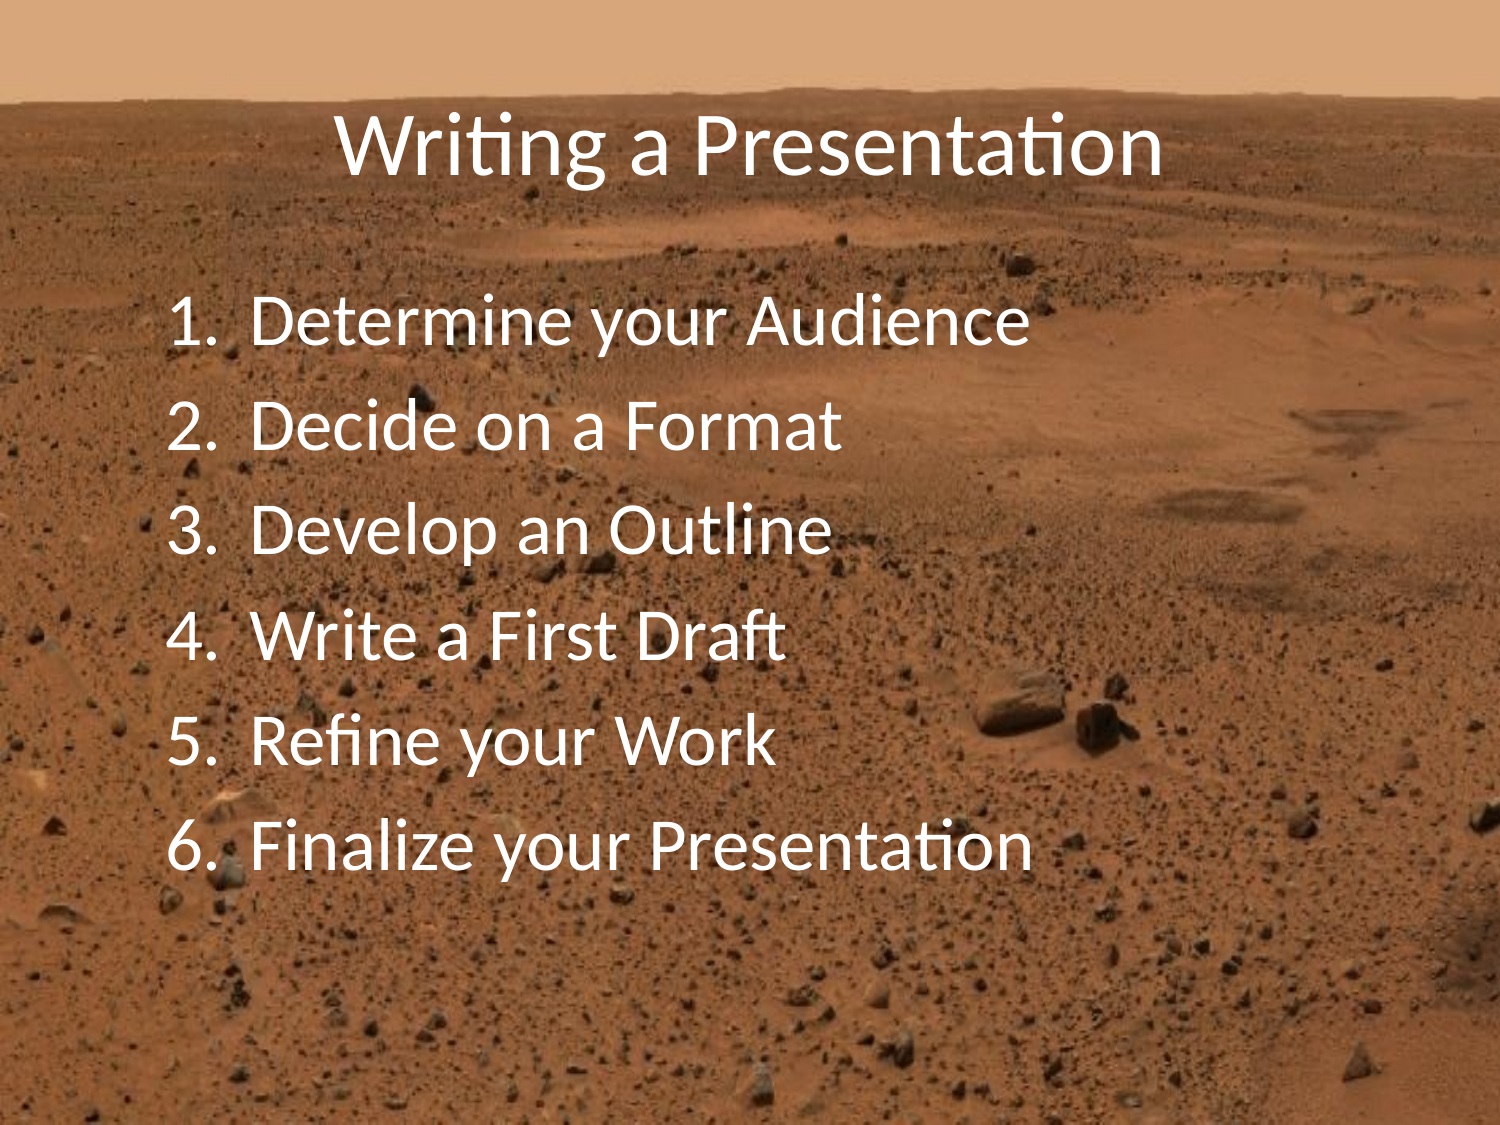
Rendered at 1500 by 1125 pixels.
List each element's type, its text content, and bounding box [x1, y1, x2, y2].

list Determine your Audience Decide on a Format Develop an Outline Write a First Draft Refine your Work Finalize your Presentation [75, 262, 1425, 1005]
picture [0, 0, 1500, 1125]
title Writing a Presentation [75, 45, 1425, 233]
